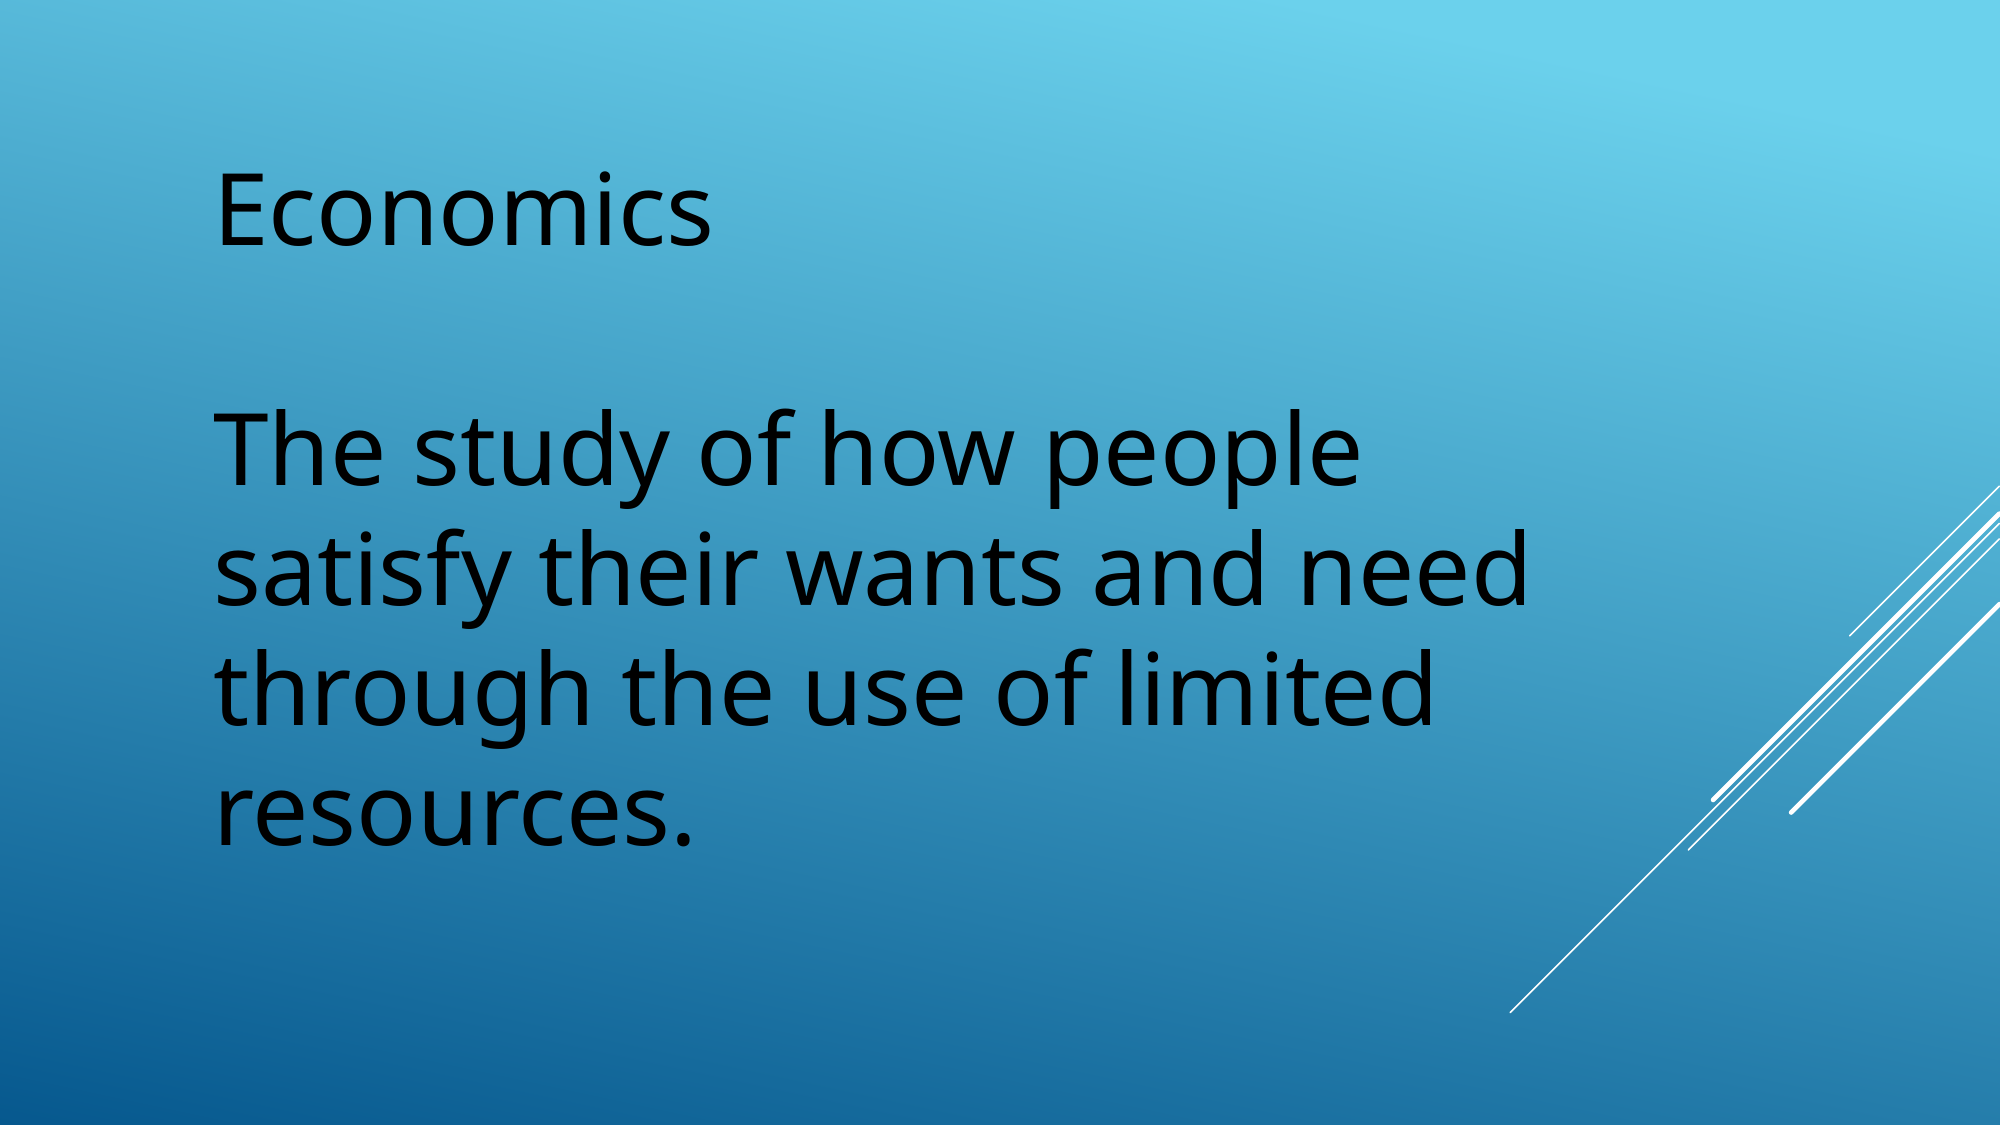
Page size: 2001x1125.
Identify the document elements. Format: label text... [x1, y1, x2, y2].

text_box Economics The study of how people satisfy their wants and need through the use of limited resources. [198, 138, 1646, 873]
